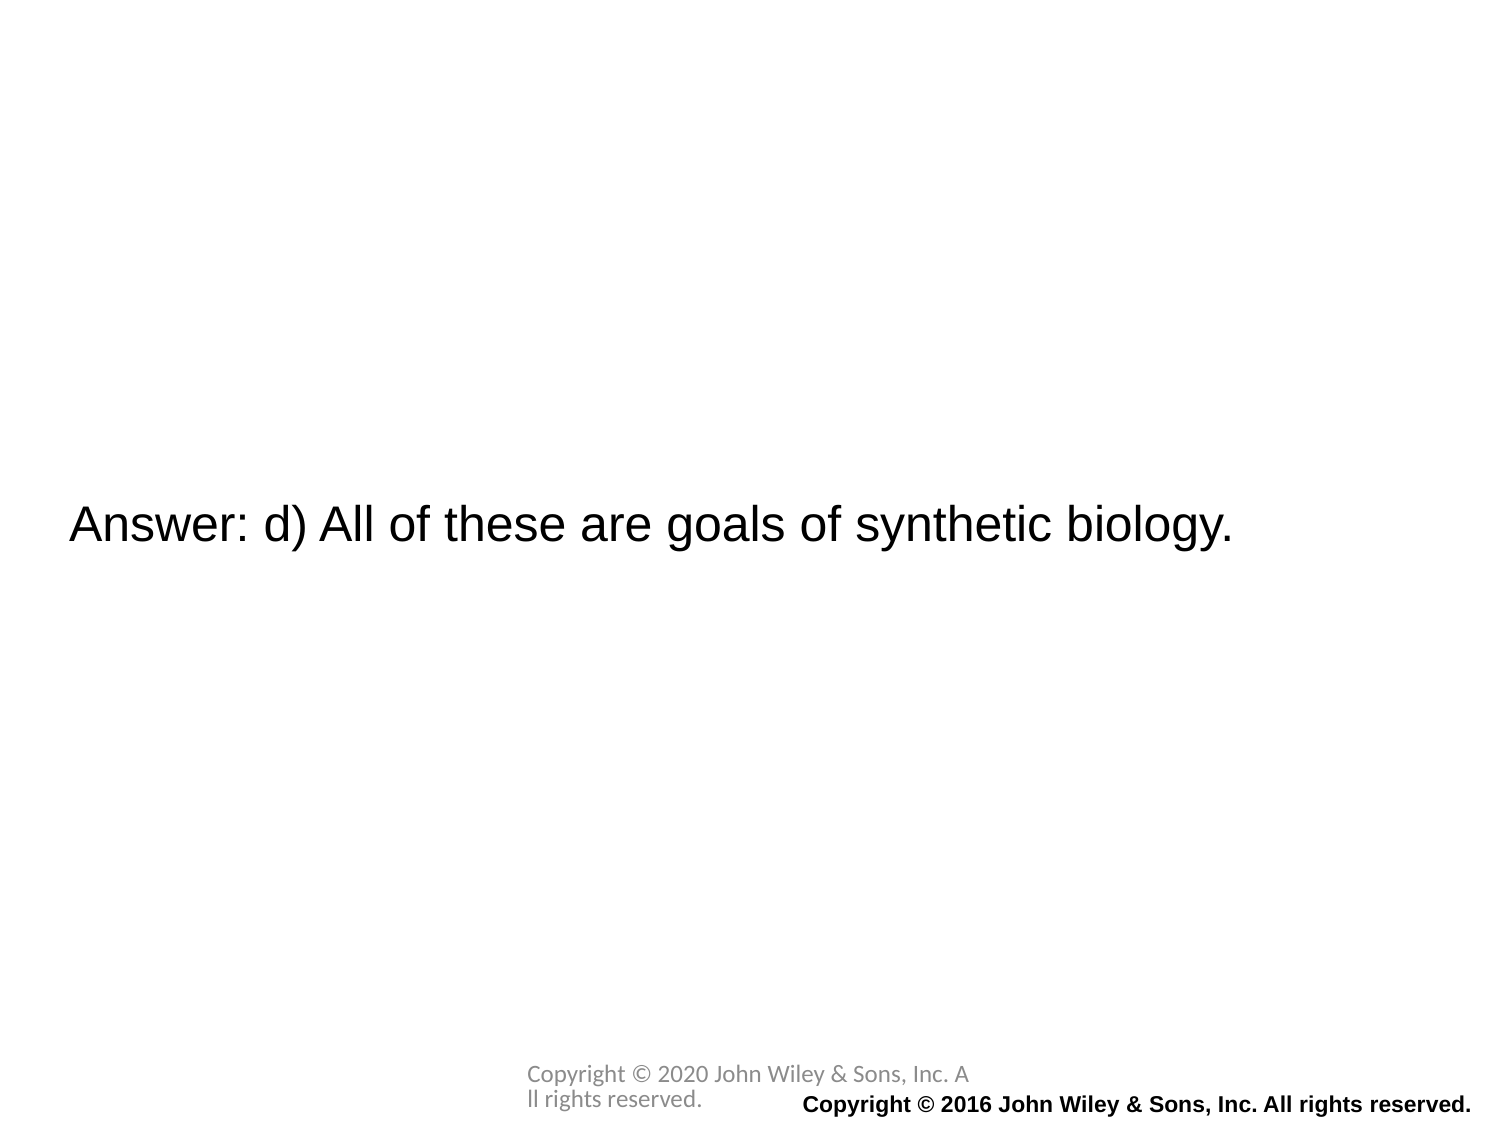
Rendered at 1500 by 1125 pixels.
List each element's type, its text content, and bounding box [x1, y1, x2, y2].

text_box Answer: d) All of these are goals of synthetic biology. [54, 483, 1466, 559]
text_box Copyright © 2016 John Wiley & Sons, Inc. All rights reserved. [512, 1065, 1488, 1125]
footer Copyright © 2020 John Wiley & Sons, Inc. All rights reserved. [512, 1042, 988, 1103]
